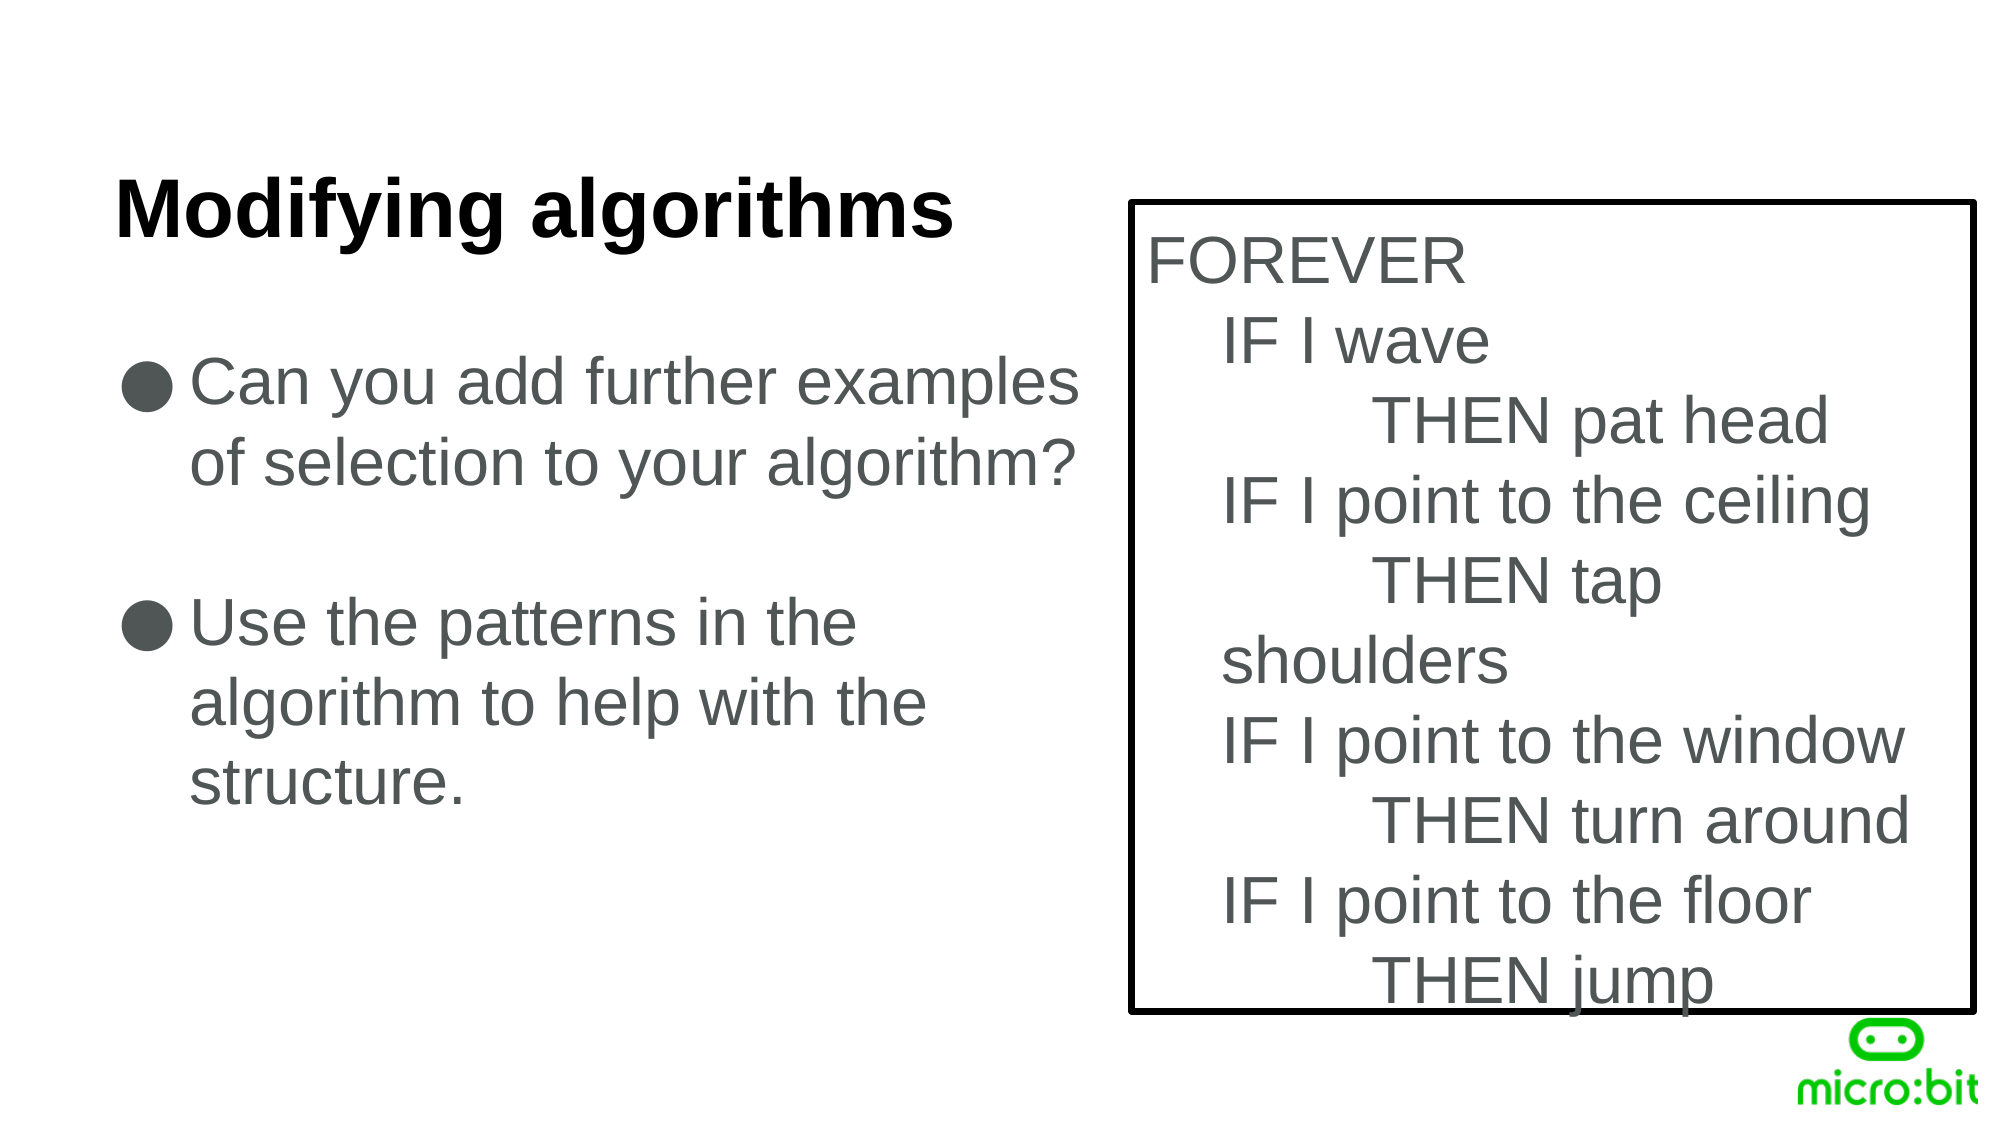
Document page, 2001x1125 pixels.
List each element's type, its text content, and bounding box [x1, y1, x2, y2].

picture [1797, 1017, 1978, 1106]
text_box FOREVER IF I wave THEN pat head IF I point to the ceiling THEN tap shoulders IF I point to the window THEN turn around IF I point to the floor THEN jump [1131, 202, 1974, 1012]
text_box Modifying algorithms Can you add further examples of selection to your algorithm? Use the patterns in the algorithm to help with the structure. [99, 60, 1116, 884]
